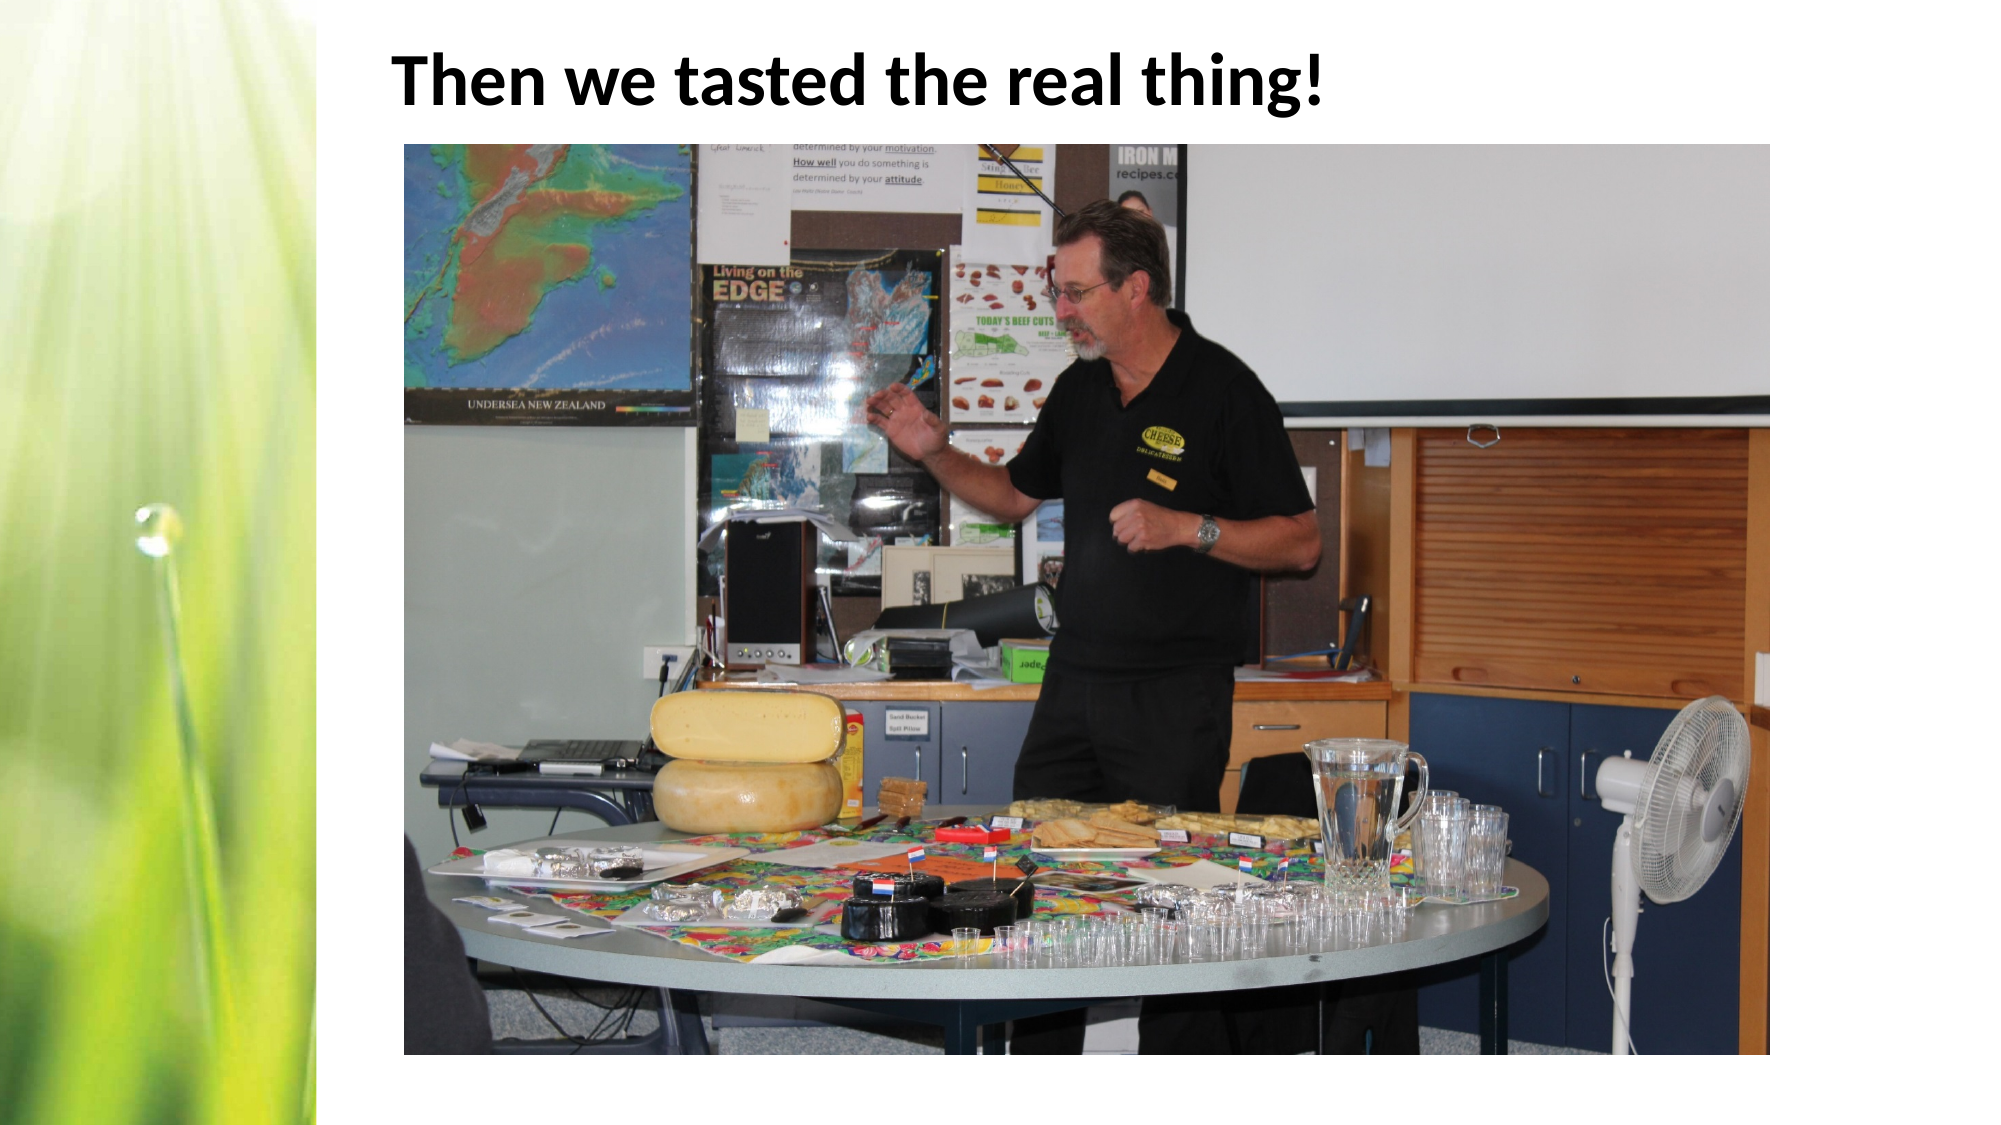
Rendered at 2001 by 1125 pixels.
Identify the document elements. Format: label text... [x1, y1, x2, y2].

text_box Then we tasted the real thing! [377, 22, 1347, 128]
picture [0, 0, 317, 1125]
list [404, 144, 1770, 1055]
